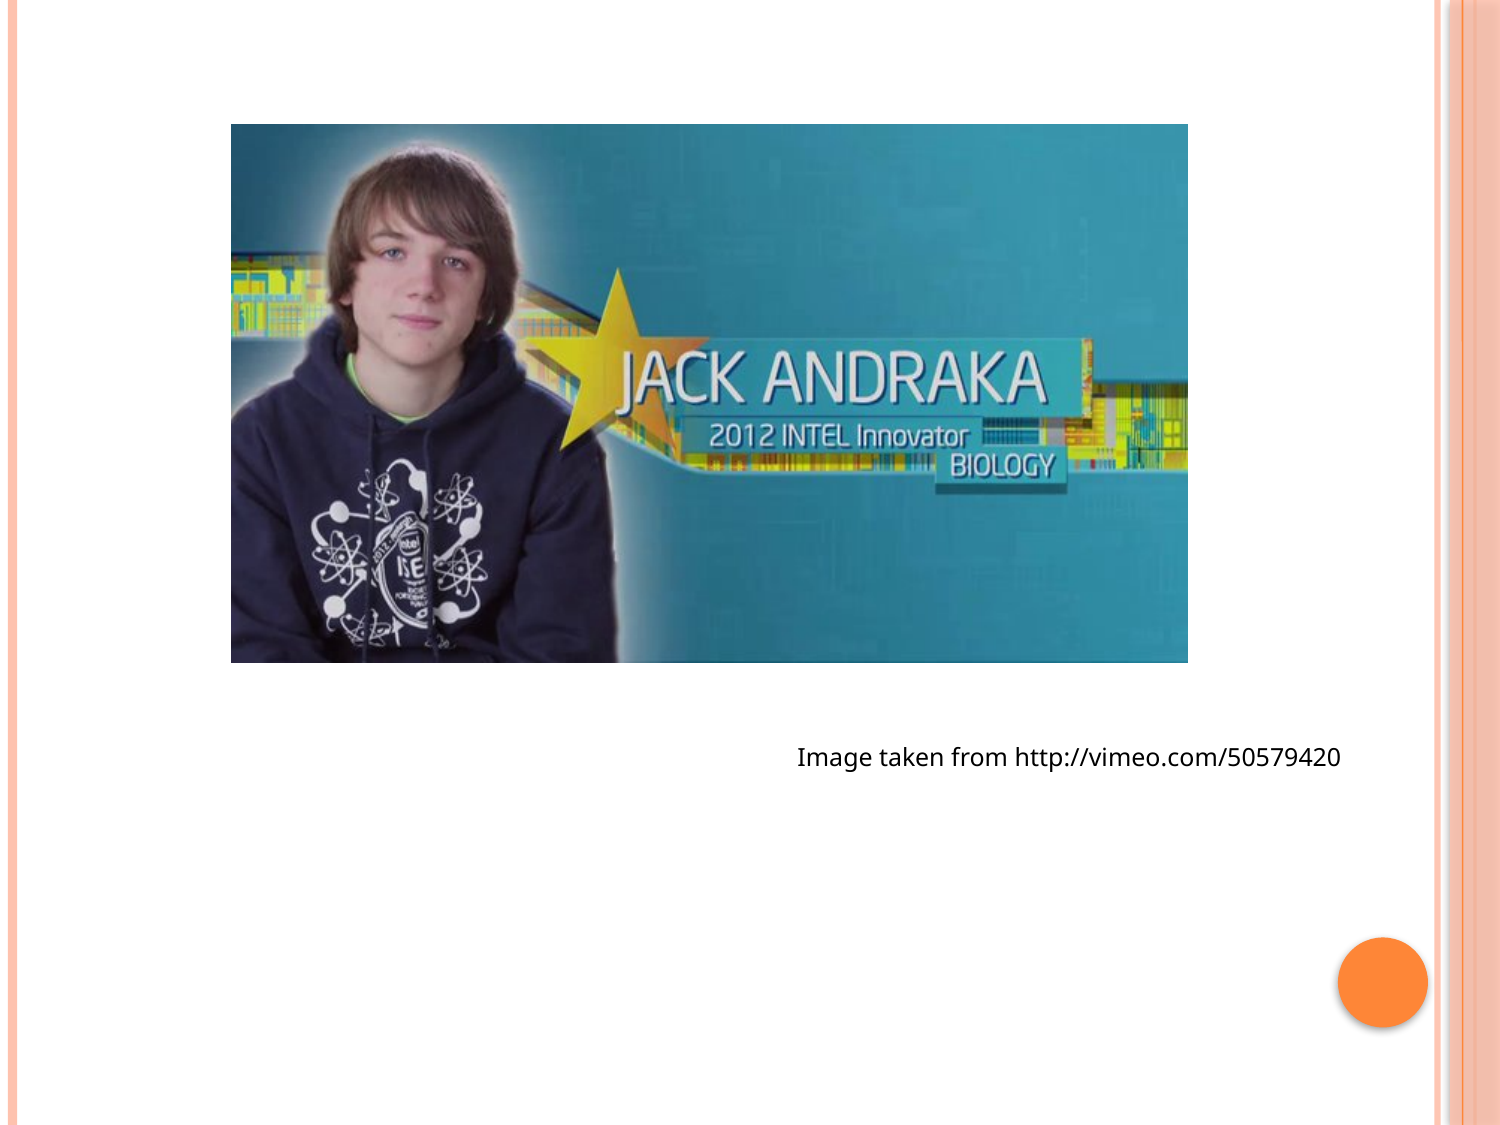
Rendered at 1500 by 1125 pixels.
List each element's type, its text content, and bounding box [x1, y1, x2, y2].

text_box Image taken from http://vimeo.com/50579420 [782, 733, 1364, 779]
picture [231, 124, 1189, 663]
